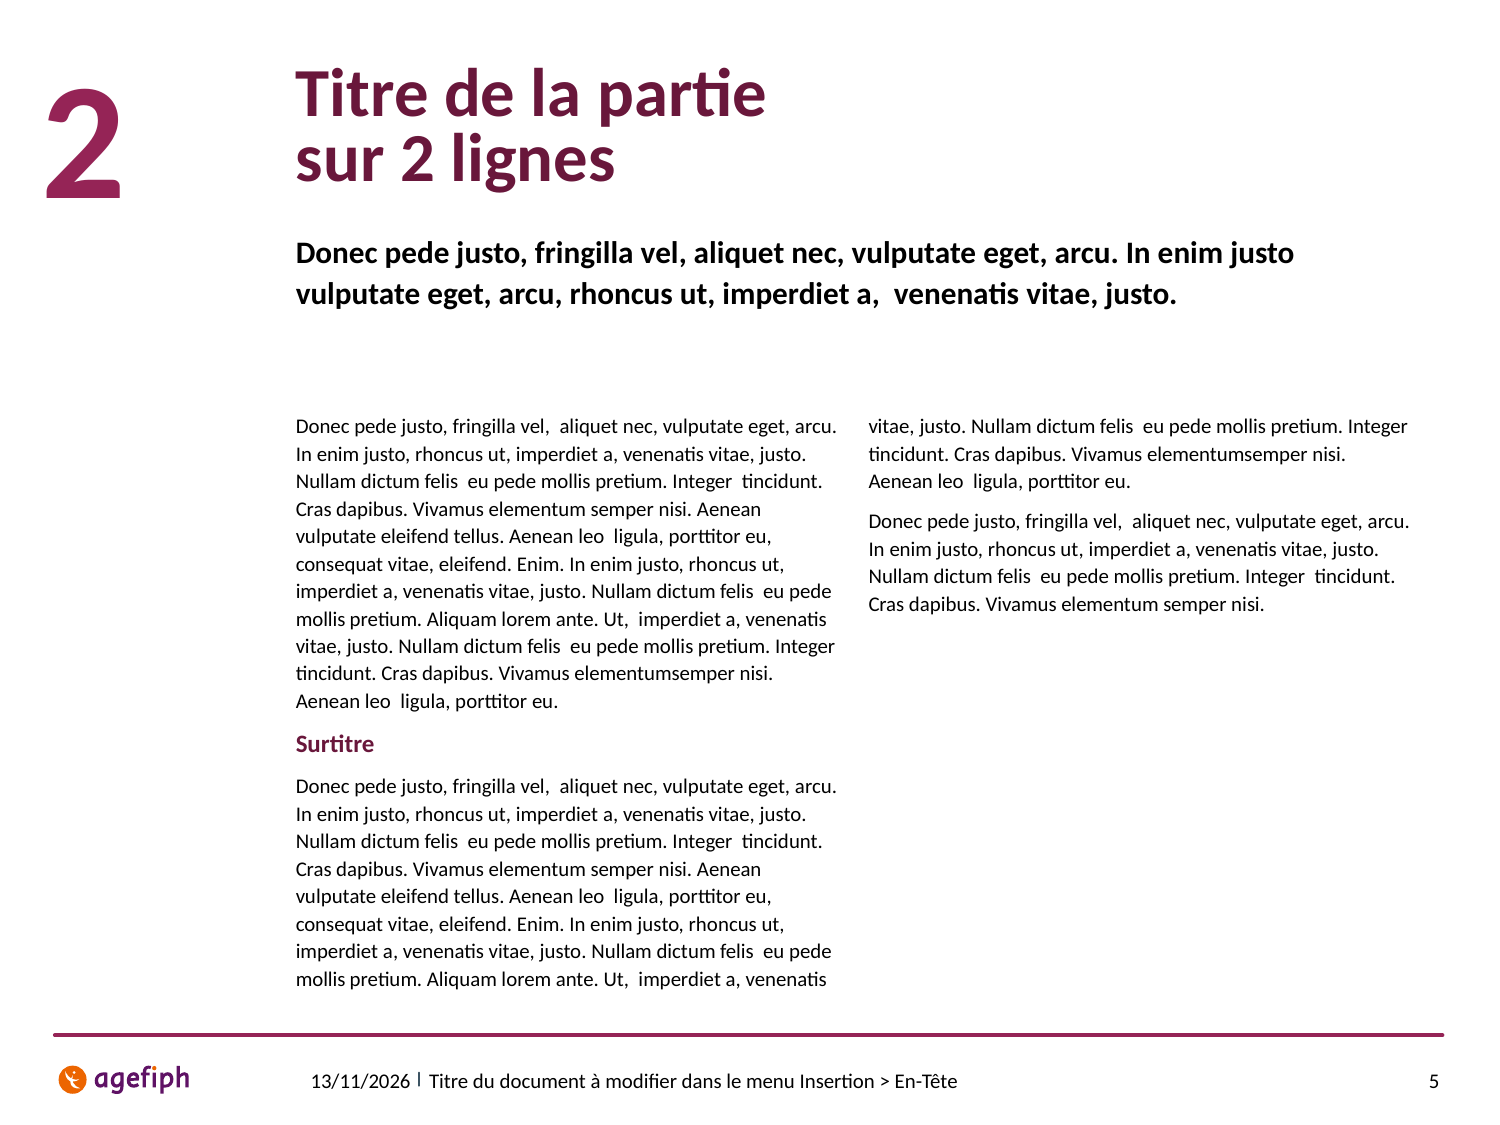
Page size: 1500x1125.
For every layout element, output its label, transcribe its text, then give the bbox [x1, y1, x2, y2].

list Donec pede justo, fringilla vel, aliquet nec, vulputate eget, arcu. In enim justo vulputate eget, arcu, rhoncus ut, imperdiet a, venenatis vitae, justo. [280, 220, 1427, 398]
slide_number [254, 1051, 414, 1111]
list 2 [41, 43, 249, 201]
list Donec pede justo, fringilla vel, aliquet nec, vulputate eget, arcu. In enim justo, rhoncus ut, imperdiet a, venenatis vitae, justo. Nullam dictum felis eu pede mollis pretium. Integer tincidunt. Cras dapibus. Vivamus elementum semper nisi. Aenean vulputate eleifend tellus. Aenean leo ligula, porttitor eu, consequat vitae, eleifend. Enim. In enim justo, rhoncus ut, imperdiet a, venenatis vitae, justo. Nullam dictum felis eu pede mollis pretium. Aliquam lorem ante. Ut, imperdiet a, venenatis vitae, justo. Nullam dictum felis eu pede mollis pretium. Integer tincidunt. Cras dapibus. Vivamus elementumsemper nisi. Aenean leo ligula, porttitor eu. Surtitre Donec pede justo, fringilla vel, aliquet nec, vulputate eget, arcu. In enim justo, rhoncus ut, imperdiet a, venenatis vitae, justo. Nullam dictum felis eu pede mollis pretium. Integer tincidunt. Cras dapibus. Vivamus elementum semper nisi. Aenean vulputate eleifend tellus. Aenean leo ligula, porttitor eu, consequat vitae, eleifend. Enim. In enim justo, rhoncus ut, imperdiet a, venenatis vitae, justo. Nullam dictum felis eu pede mollis pretium. Aliquam lorem ante. Ut, imperdiet a, venenatis vitae, justo. Nullam dictum felis eu pede mollis pretium. Integer tincidunt. Cras dapibus. Vivamus elementumsemper nisi. Aenean leo ligula, porttitor eu. Donec pede justo, fringilla vel, aliquet nec, vulputate eget, arcu. In enim justo, rhoncus ut, imperdiet a, venenatis vitae, justo. Nullam dictum felis eu pede mollis pretium. Integer tincidunt. Cras dapibus. Vivamus elementum semper nisi. [280, 402, 1427, 1012]
footer Titre du document à modifier dans le menu Insertion > En-Tête [414, 1051, 1086, 1111]
slide_number 5 [1116, 1051, 1455, 1111]
title Titre de la partie sur 2 lignes [280, 71, 1427, 187]
